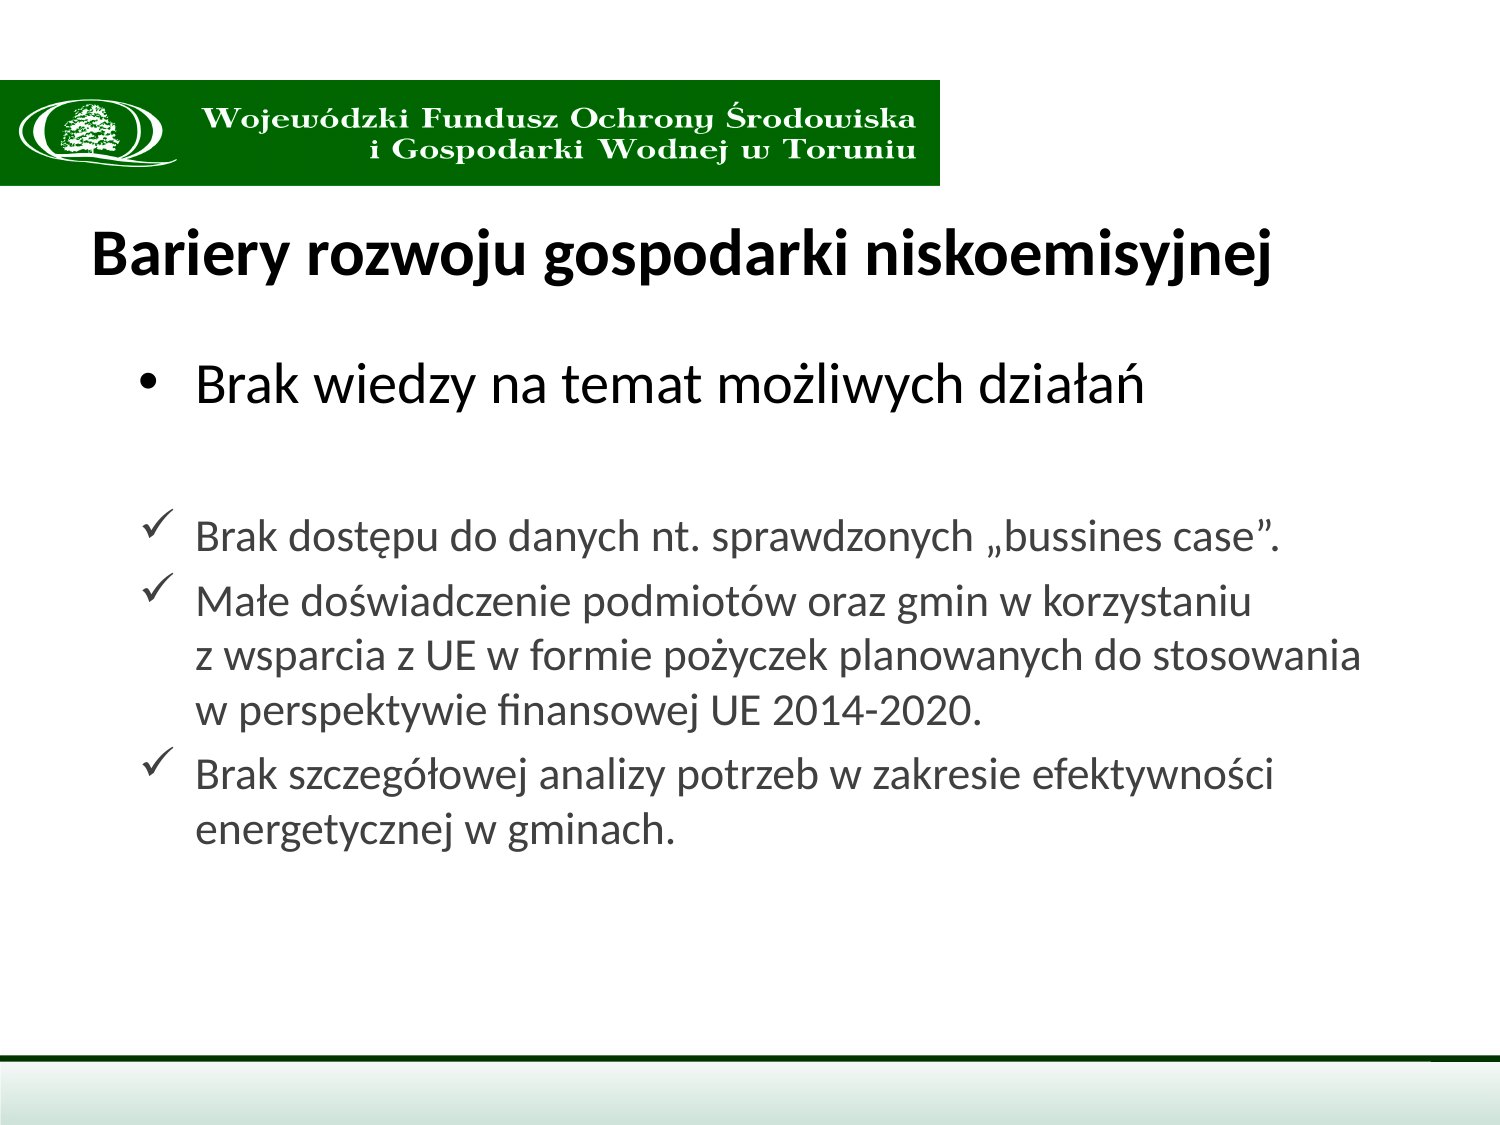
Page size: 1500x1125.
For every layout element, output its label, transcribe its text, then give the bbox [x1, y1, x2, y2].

picture [0, 923, 1500, 1125]
picture [0, 80, 940, 187]
list Brak wiedzy na temat możliwych działań Brak dostępu do danych nt. sprawdzonych „bussines case”. Małe doświadczenie podmiotów oraz gmin w korzystaniu z wsparcia z UE w formie pożyczek planowanych do stosowania w perspektywie finansowej UE 2014-2020. Brak szczegółowej analizy potrzeb w zakresie efektywności energetycznej w gminach. [123, 337, 1389, 921]
title Bariery rozwoju gospodarki niskoemisyjnej [76, 184, 1498, 408]
